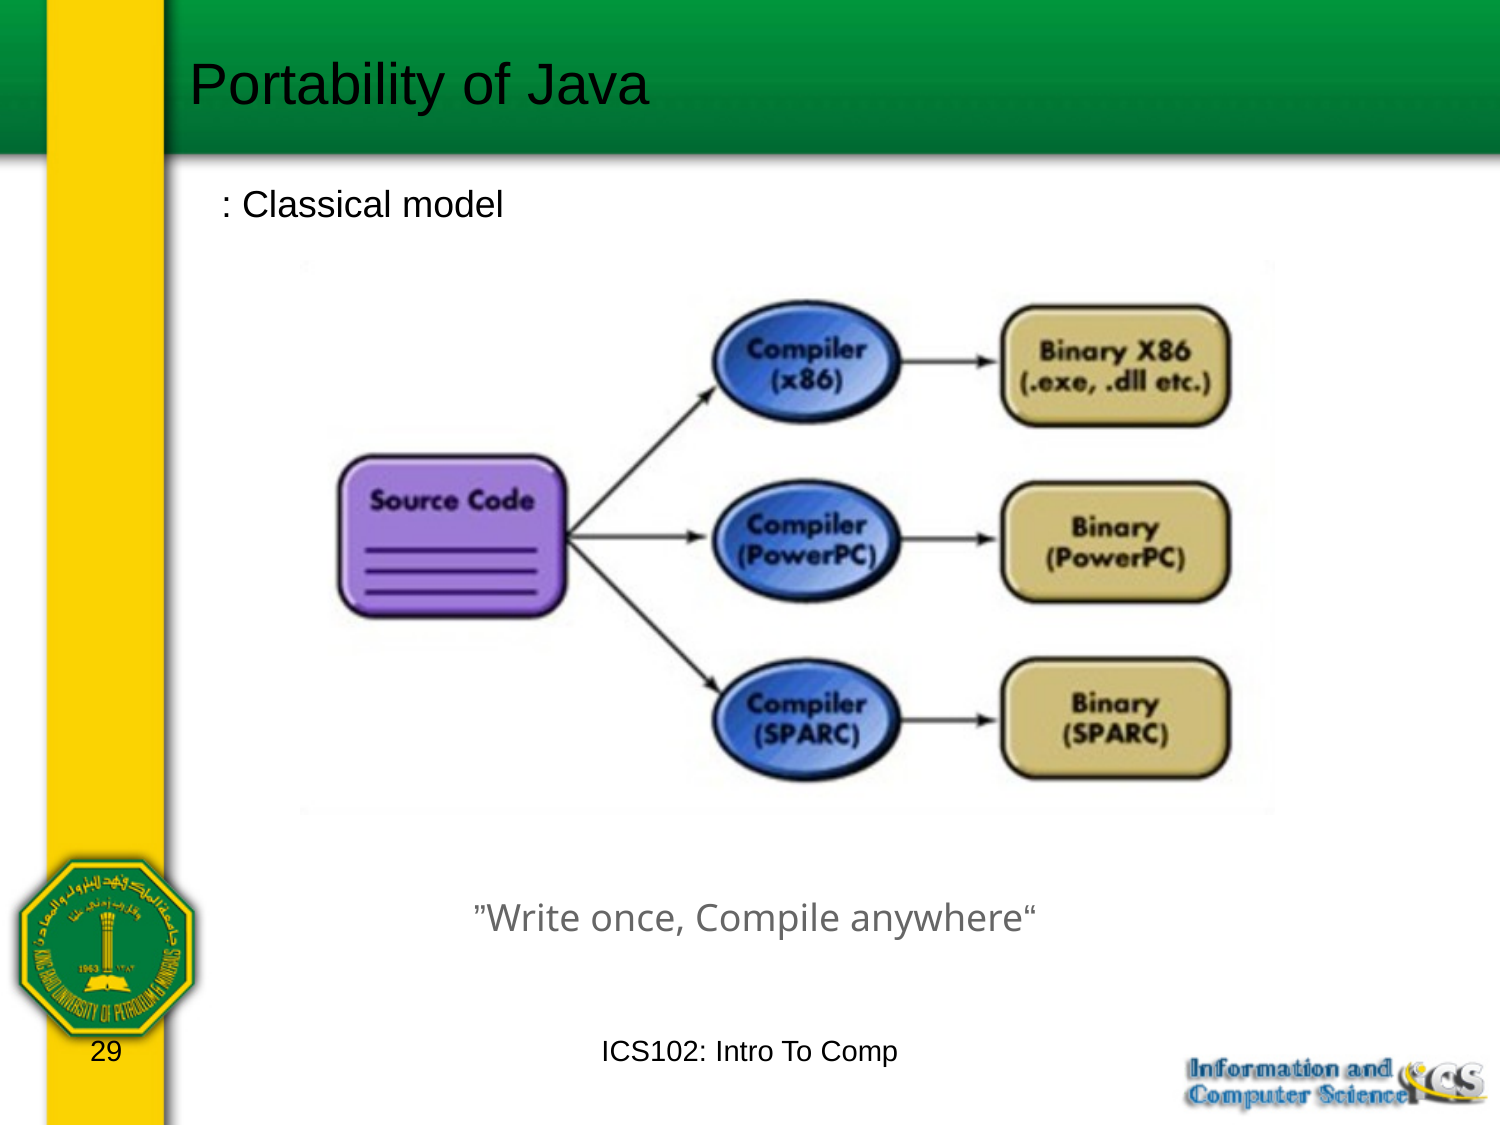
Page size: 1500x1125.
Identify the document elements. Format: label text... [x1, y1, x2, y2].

picture [0, 0, 1500, 1125]
text_box “Write once, Compile anywhere” [458, 887, 1052, 947]
slide_number 29 [74, 1024, 426, 1103]
footer ICS102: Intro To Comp [512, 1024, 988, 1103]
text_box Portability of Java [174, 24, 738, 138]
text_box Classical model : [206, 172, 644, 233]
